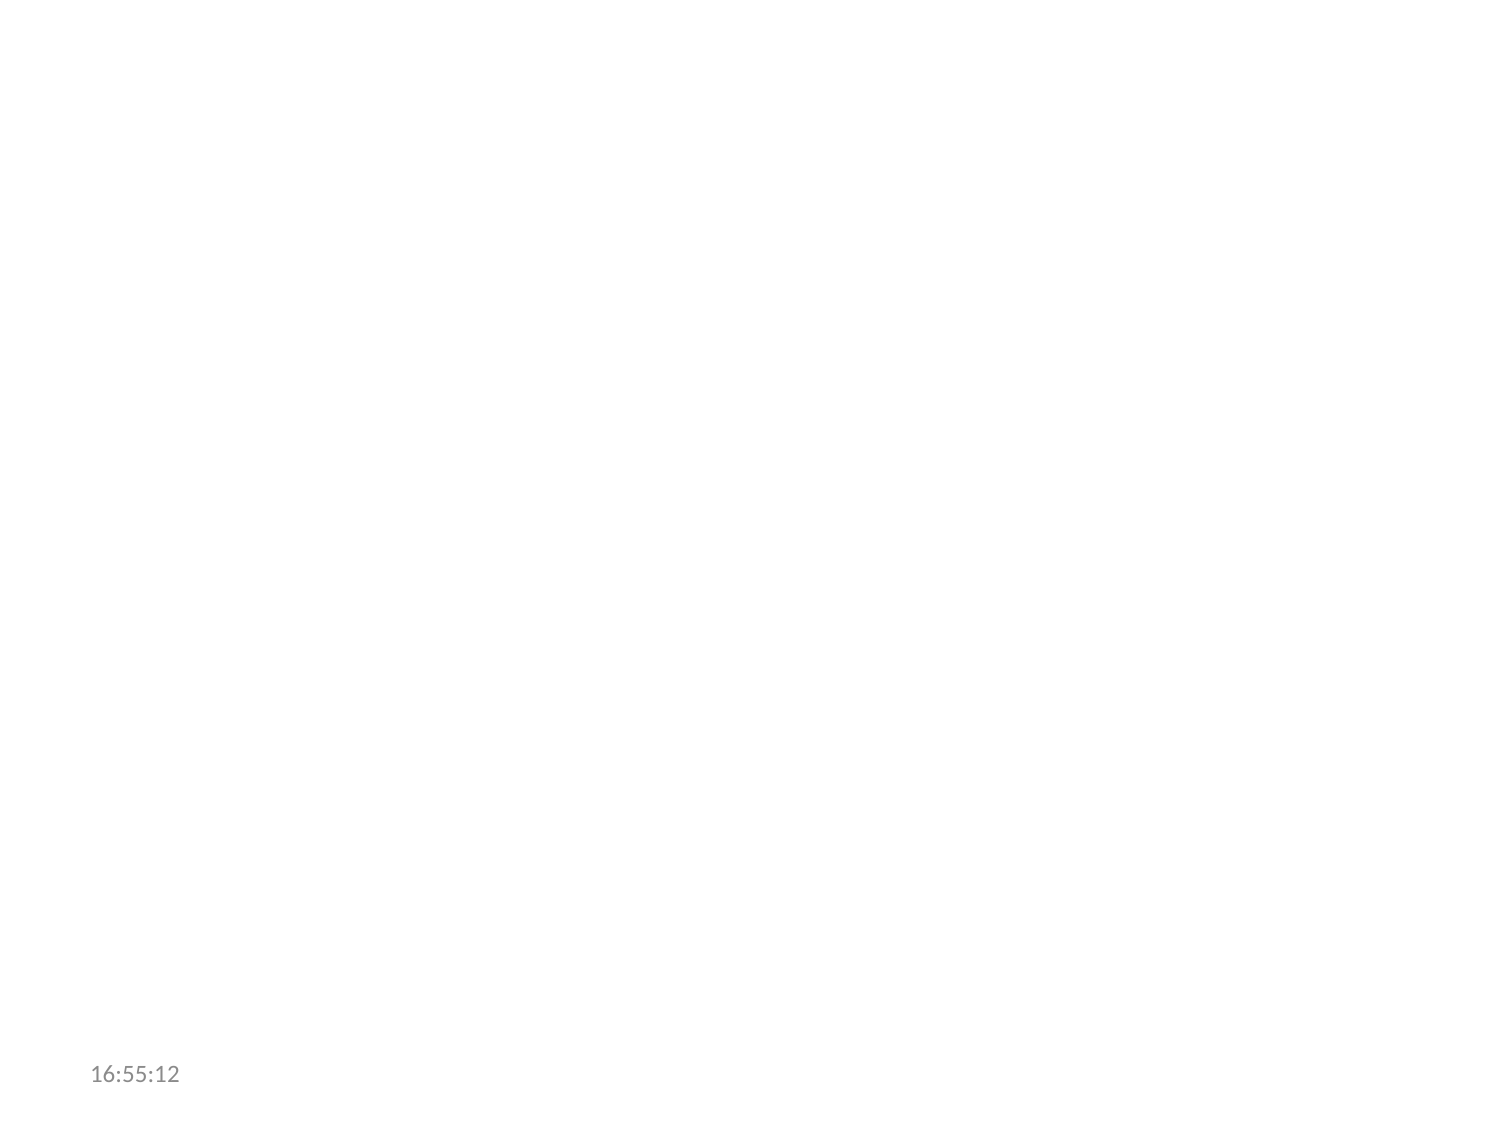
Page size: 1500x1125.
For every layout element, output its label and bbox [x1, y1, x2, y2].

slide_number [75, 1042, 425, 1103]
